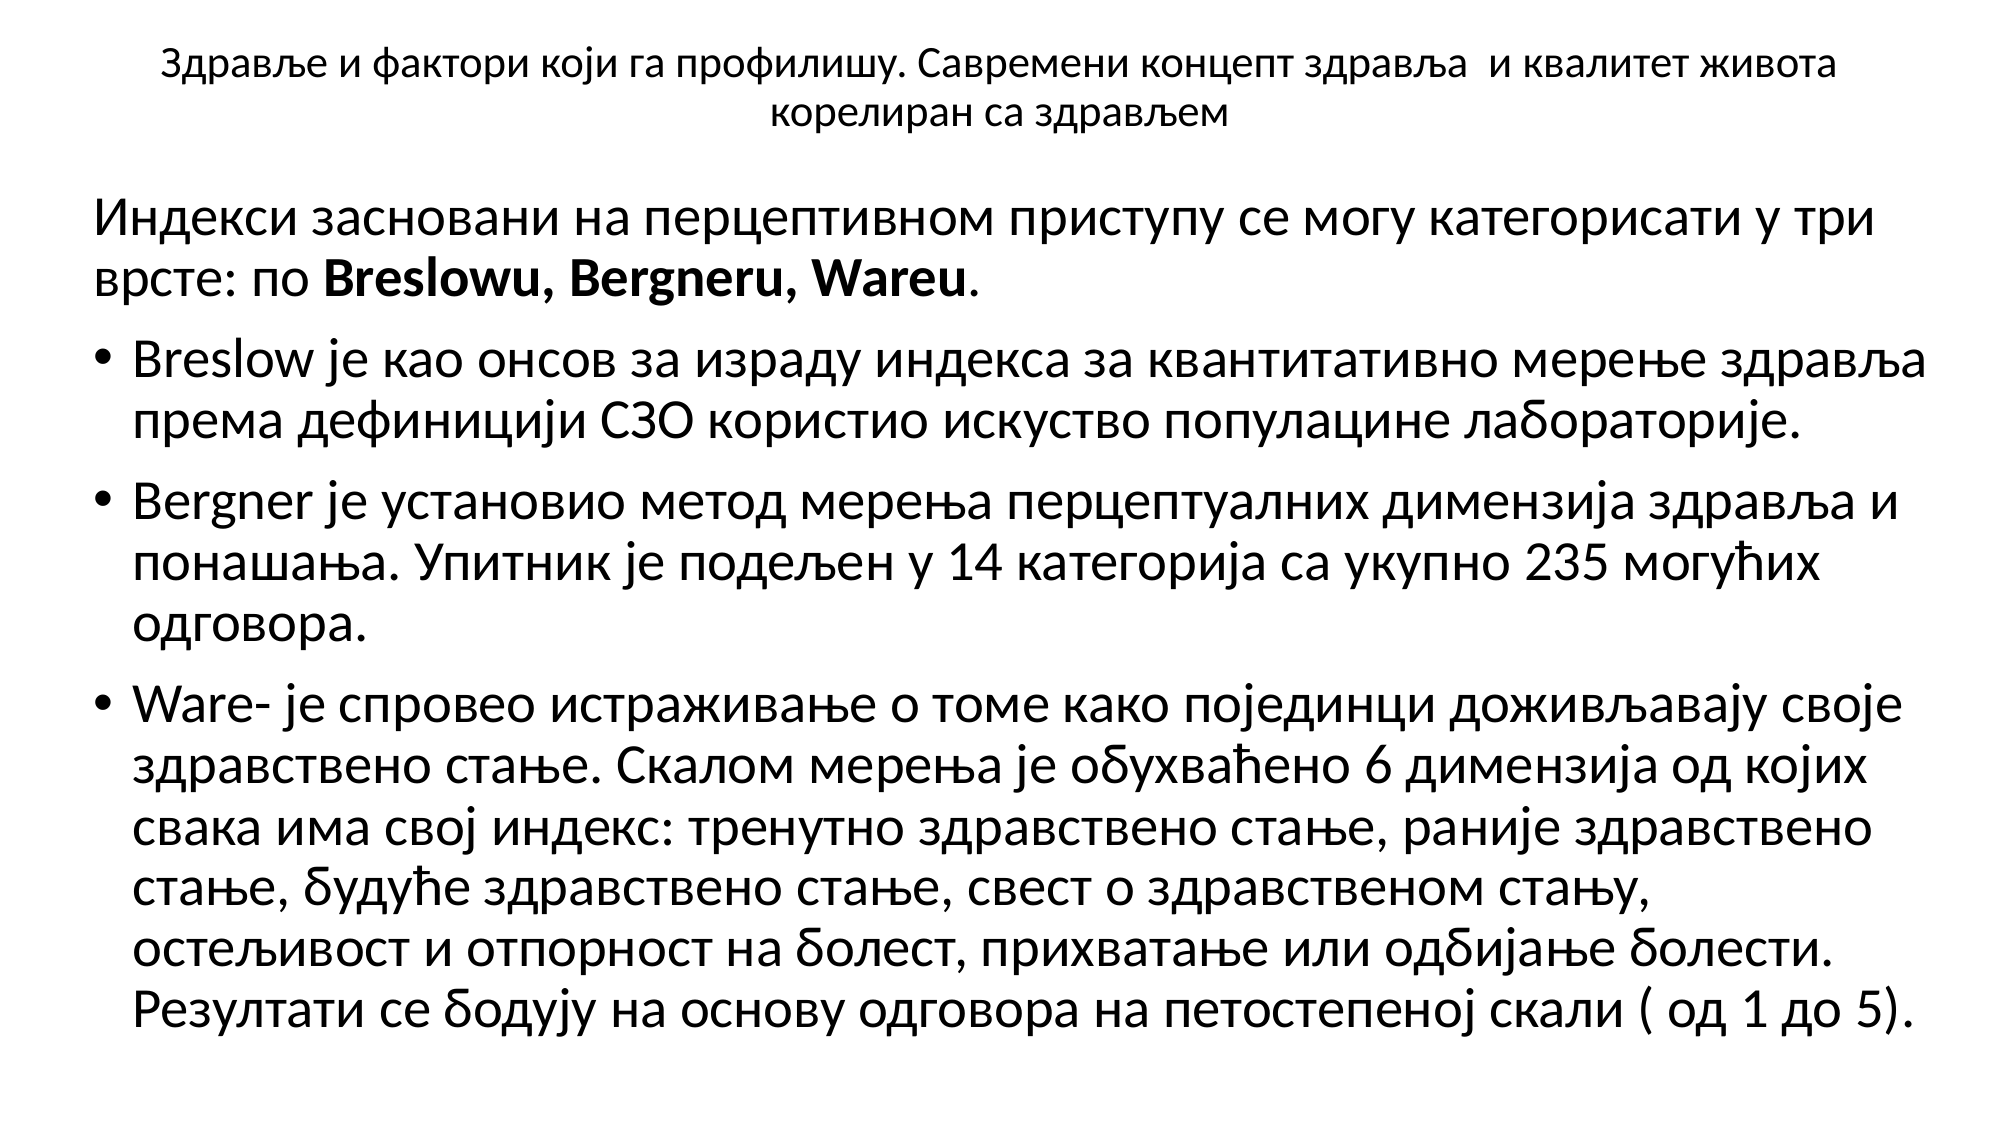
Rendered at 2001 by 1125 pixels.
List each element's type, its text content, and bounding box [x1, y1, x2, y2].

list Индекси засновани на перцептивном приступу се могу категорисати у три врсте: по Breslowu, Bergneru, Wareu. Breslow је као онсов за израду индекса за квантитативно мерење здравља према дефиницији СЗО користио искуство популацине лабораторије. Bergner је установио метод мерења перцептуалних димензија здравља и понашања. Упитник је подељен у 14 категорија са укупно 235 могућих одговора. Ware- је спровео истраживање о томе како појединци доживљавају своје здравствено стање. Скалом мерења је обухваћено 6 димензија од којих свака има свој индекс: тренутно здравствено стање, раније здравствено стање, будуће здравствено стање, свест о здравственом стању, остељивост и отпорност на болест, прихватање или одбијање болести. Резултати се бодују на основу одговора на петостепеној скали ( од 1 до 5). [78, 179, 1950, 1076]
title Здравље и фактори који га профилишу. Савремени концепт здравља и квалитет живота корелиран са здрављем [137, 31, 1863, 144]
